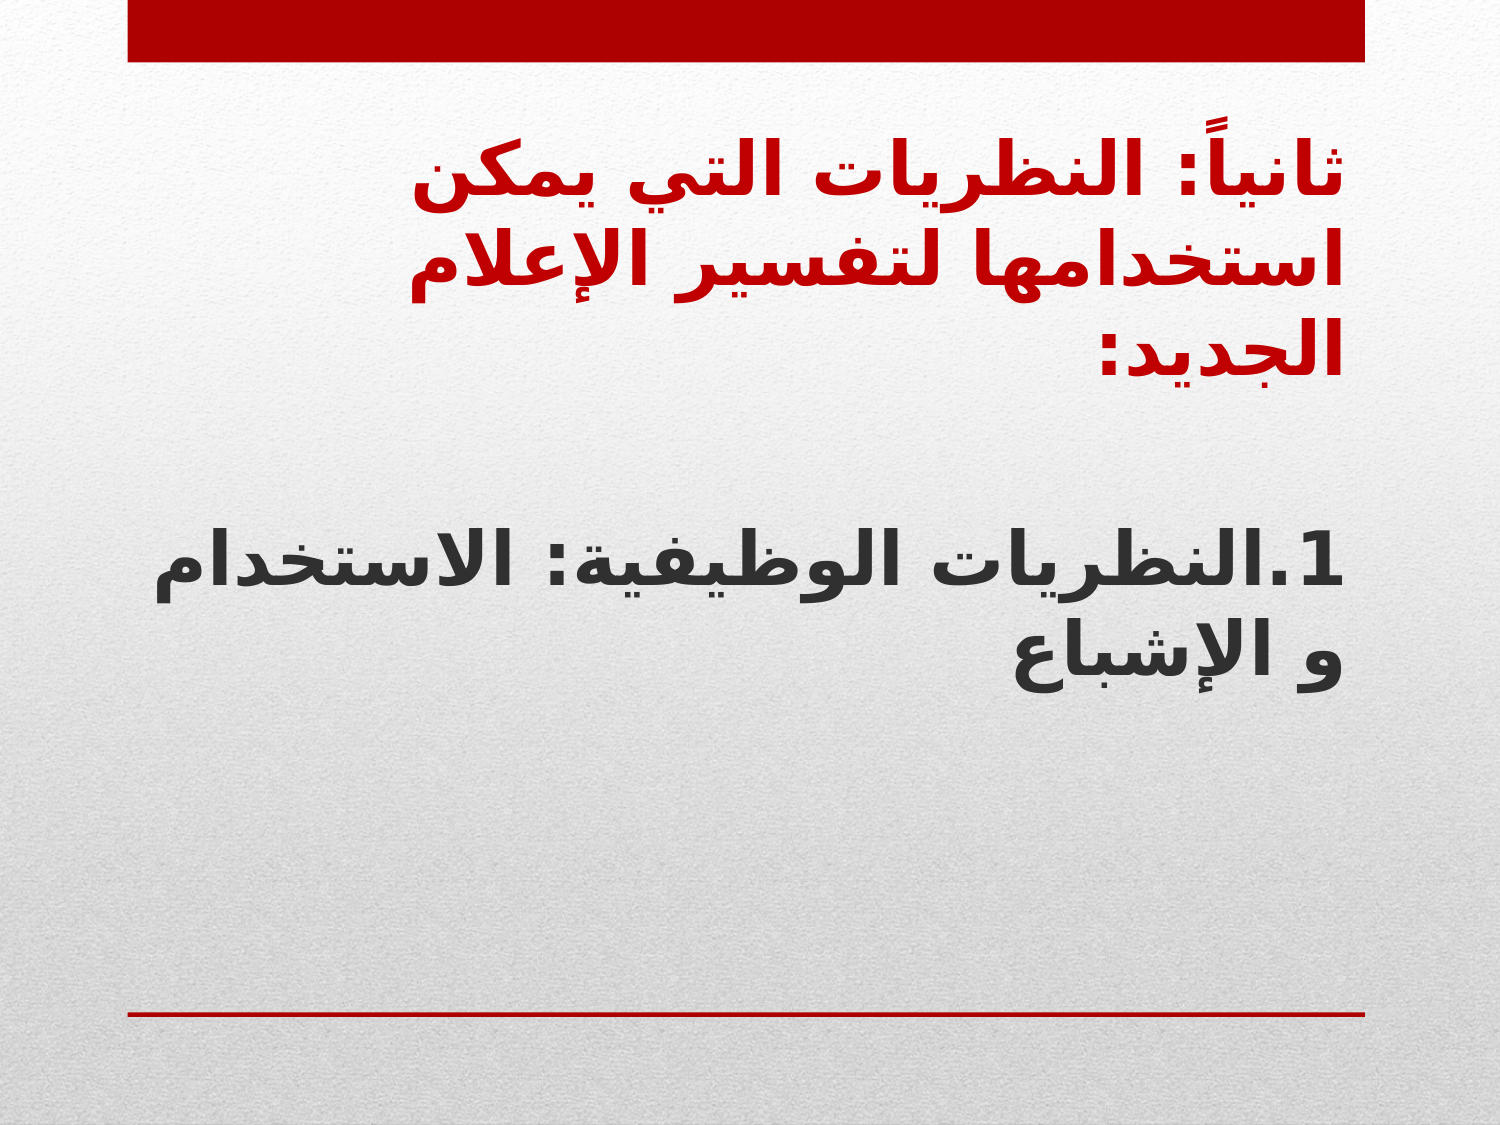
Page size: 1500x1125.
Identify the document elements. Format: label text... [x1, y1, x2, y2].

list ثانياً: النظريات التي يمكن استخدامها لتفسير الإعلام الجديد: 1.النظريات الوظيفية: الاستخدام و الإشباع [125, 112, 1363, 750]
